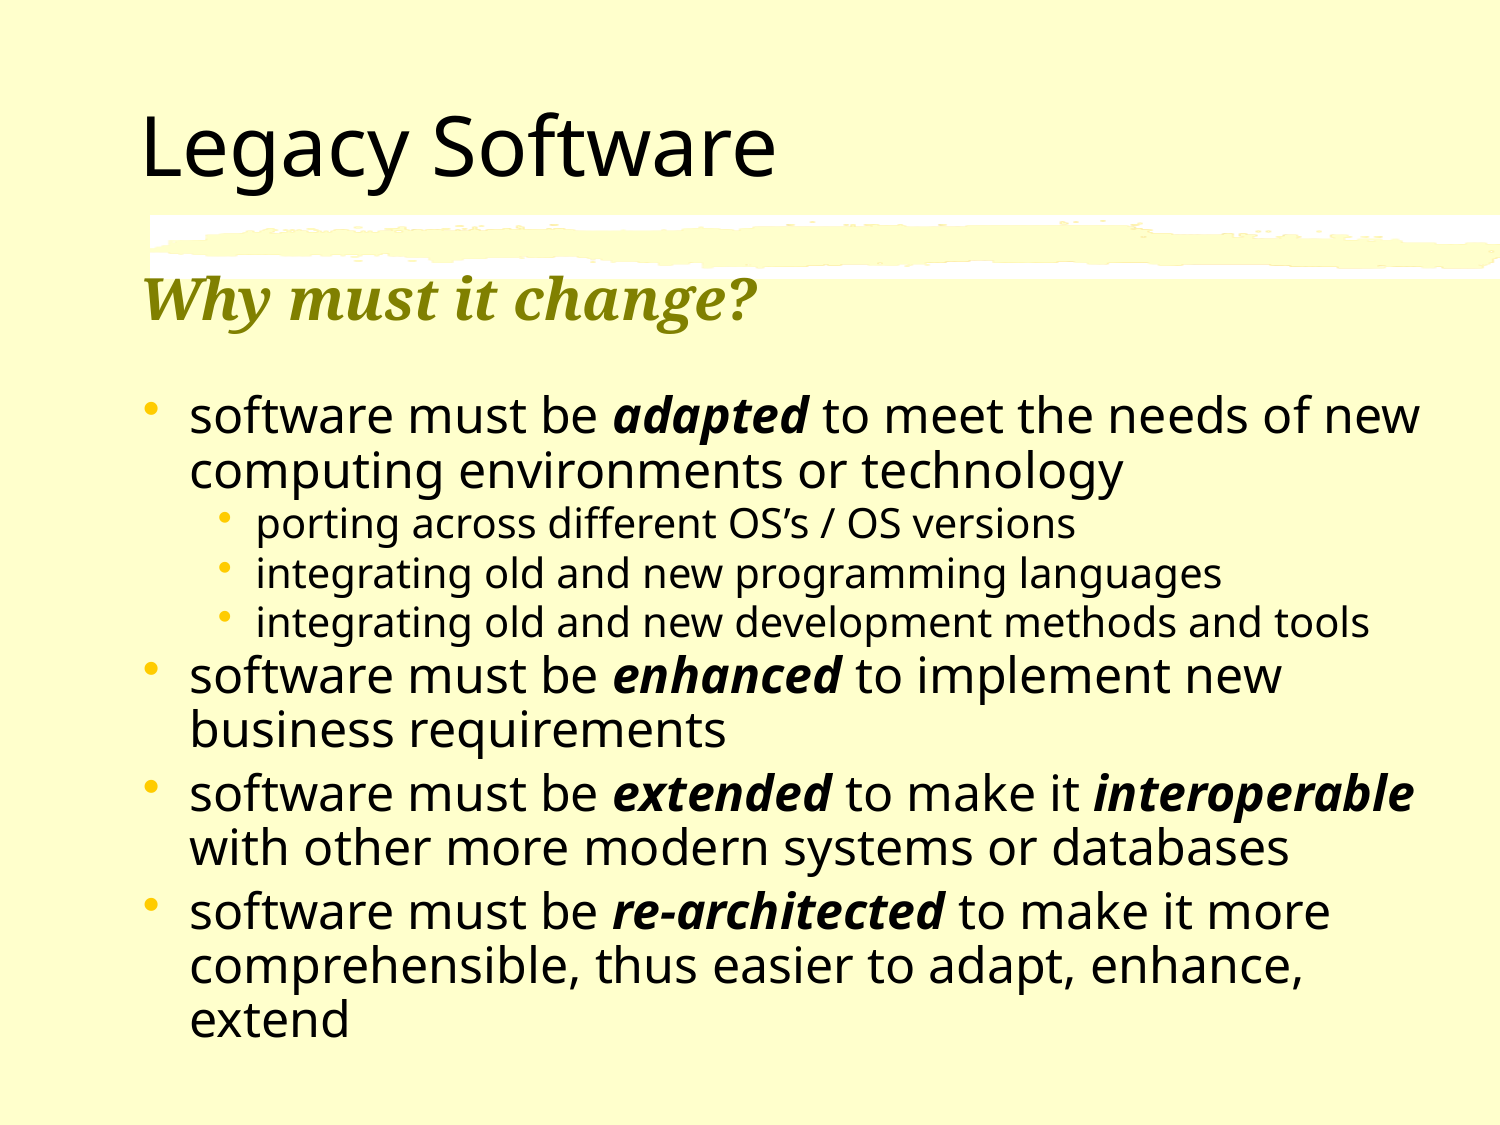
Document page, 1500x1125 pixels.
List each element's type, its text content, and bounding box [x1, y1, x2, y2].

text_box Why must it change? [125, 262, 846, 341]
list software must be adapted to meet the needs of new computing environments or technology porting across different OS’s / OS versions integrating old and new programming languages integrating old and new development methods and tools software must be enhanced to implement new business requirements software must be extended to make it interoperable with other more modern systems or databases software must be re-architected to make it more comprehensible, thus easier to adapt, enhance, extend [53, 383, 1471, 1059]
title Legacy Software [124, 37, 1187, 200]
